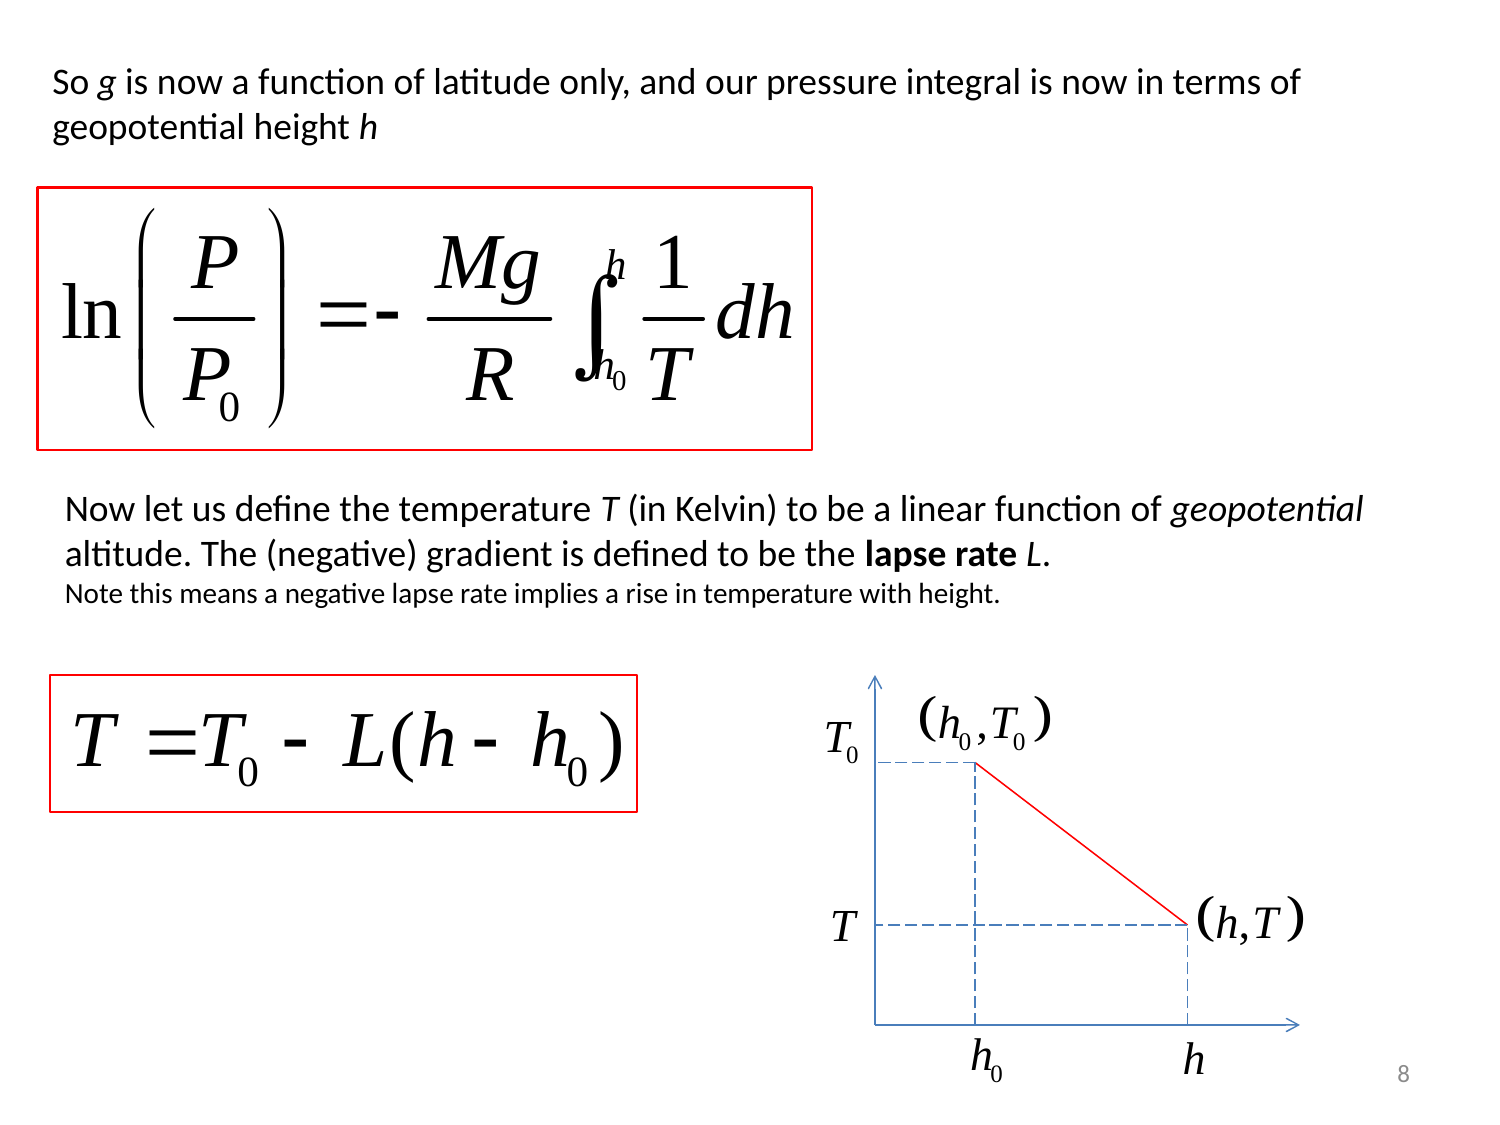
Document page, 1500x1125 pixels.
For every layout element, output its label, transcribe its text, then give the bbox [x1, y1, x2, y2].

text_box [35, 185, 50, 452]
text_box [818, 705, 869, 774]
text_box Now let us define the temperature T (in Kelvin) to be a linear function of geopotential altitude. The (negative) gradient is defined to be the lapse rate L. Note this means a negative lapse rate implies a rise in temperature with height. [50, 476, 1438, 617]
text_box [1189, 887, 1313, 964]
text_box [912, 687, 1057, 764]
text_box So g is now a function of latitude only, and our pressure integral is now in terms of geopotential height h [37, 49, 1450, 155]
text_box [1174, 1033, 1213, 1088]
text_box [62, 687, 640, 803]
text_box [824, 899, 871, 951]
slide_number 8 [1074, 1042, 1425, 1103]
text_box [48, 673, 639, 814]
text_box [805, 185, 815, 452]
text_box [979, 762, 1188, 924]
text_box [962, 1024, 1013, 1092]
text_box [49, 187, 808, 447]
